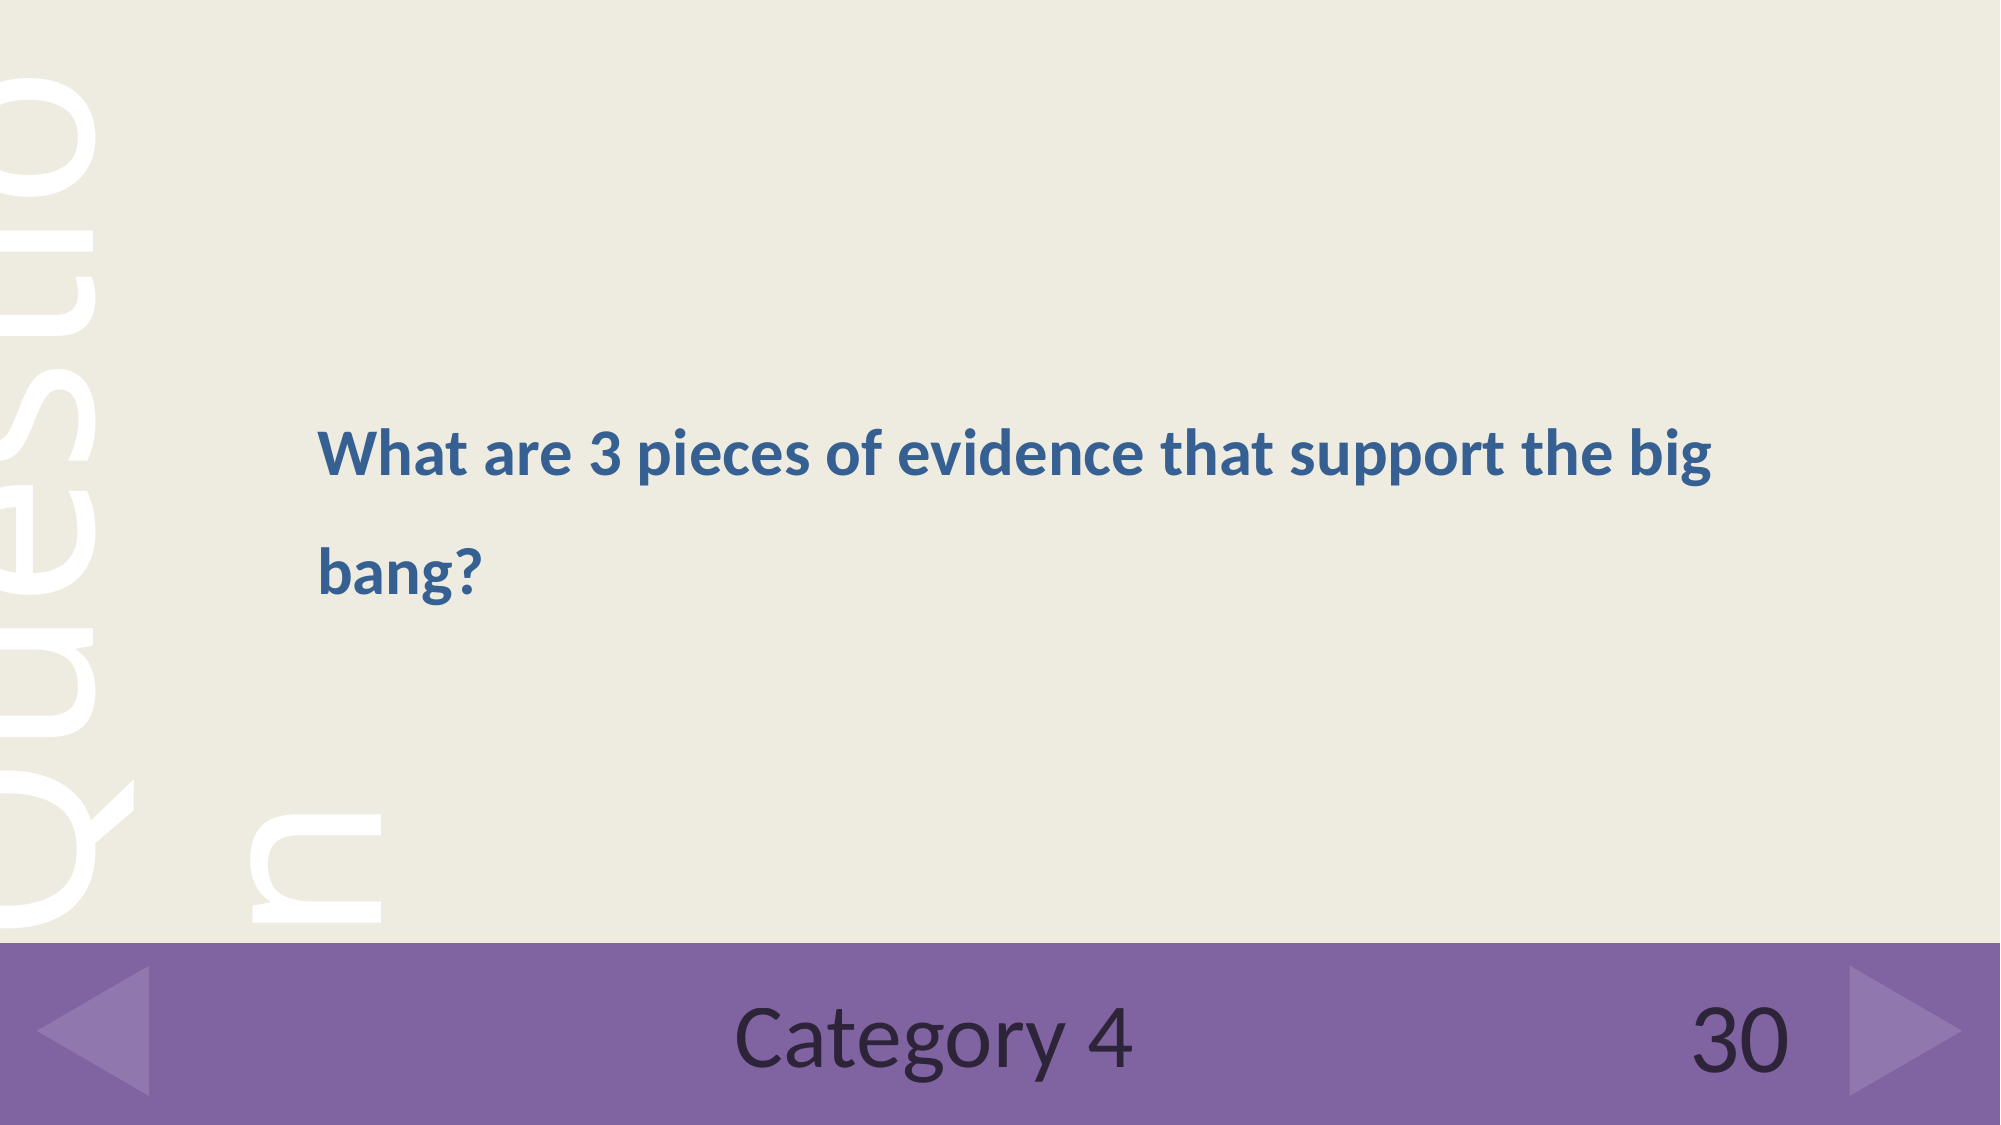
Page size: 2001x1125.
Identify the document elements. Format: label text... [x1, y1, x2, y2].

list What are 3 pieces of evidence that support the big bang? [302, 138, 1866, 839]
title Category 4 [34, 937, 1835, 1125]
